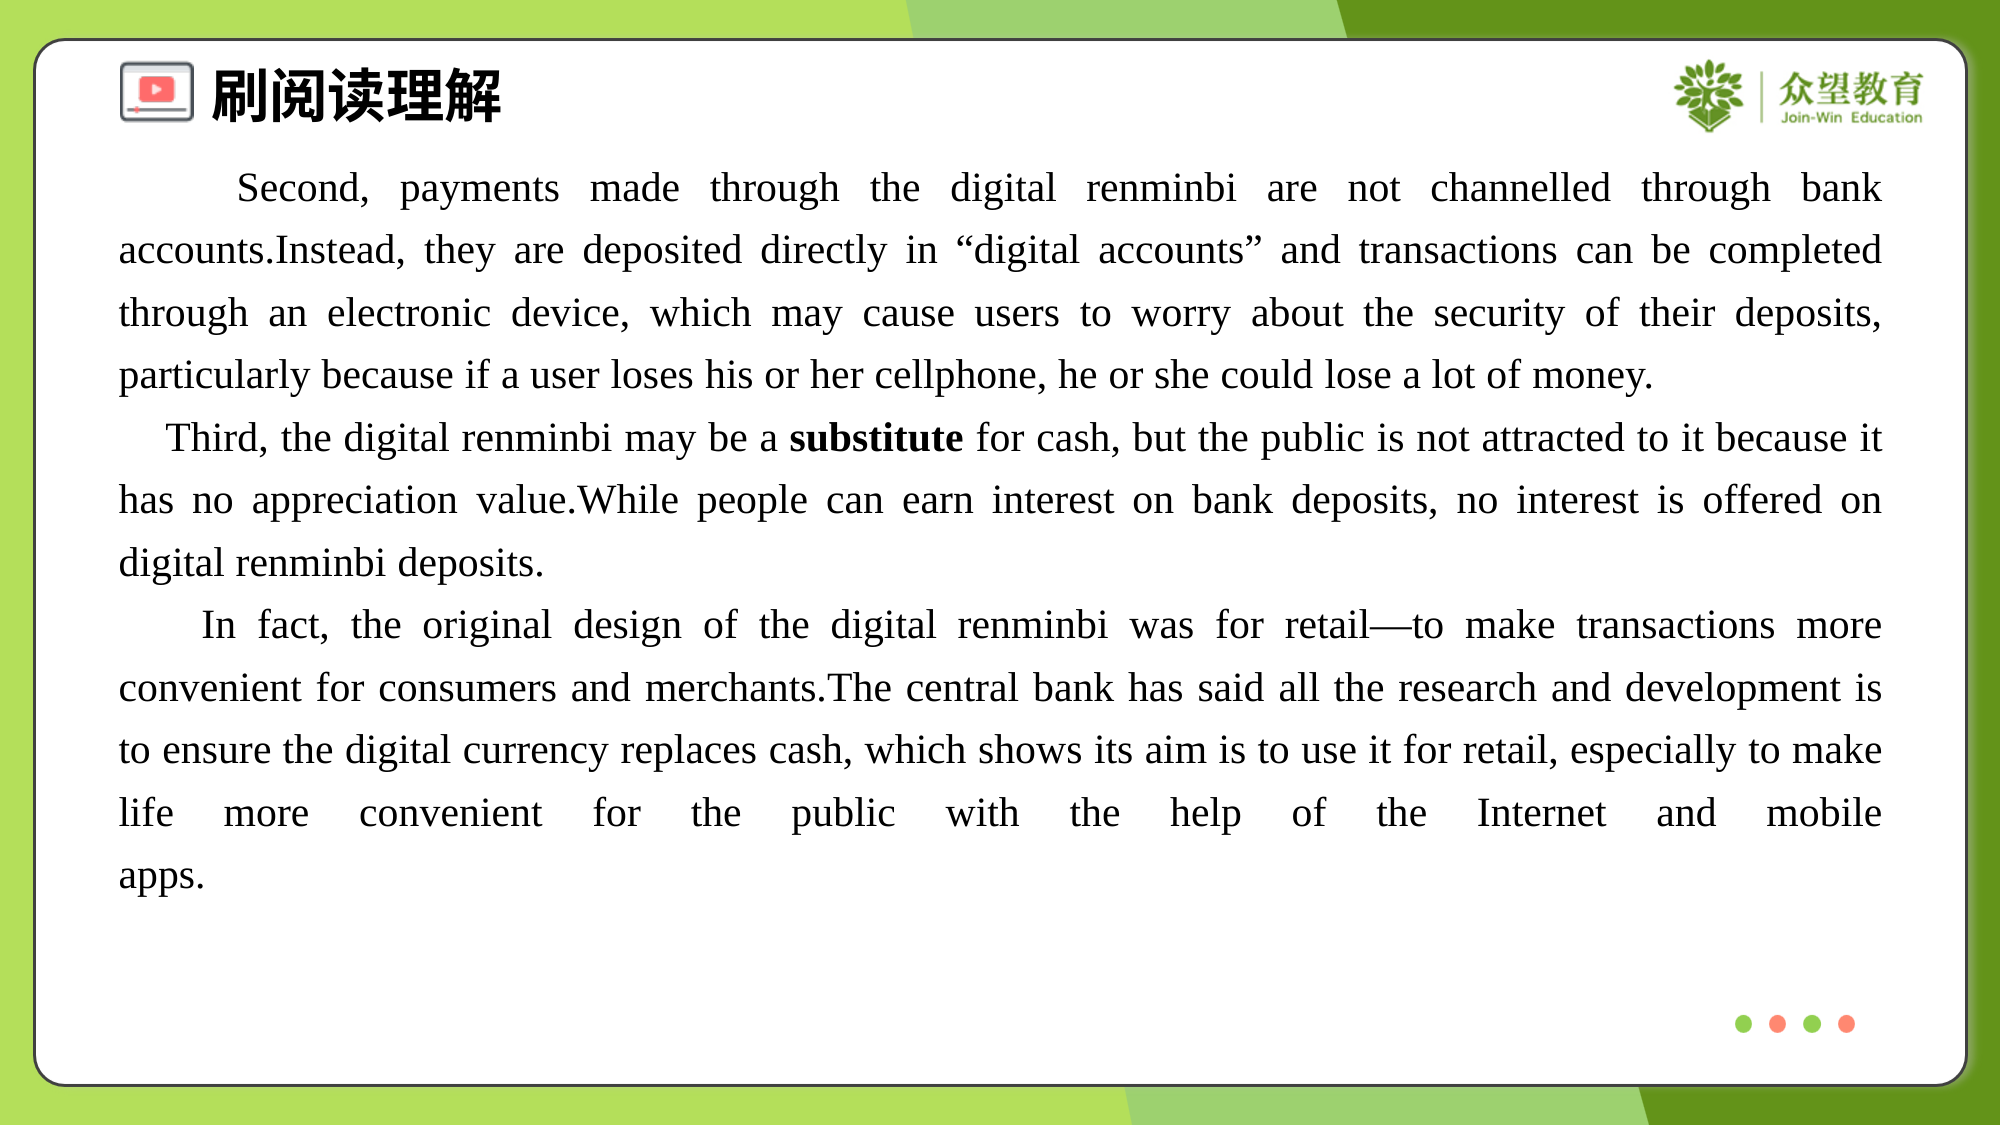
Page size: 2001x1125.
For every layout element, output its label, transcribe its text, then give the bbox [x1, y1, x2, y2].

text_box Second, payments made through the digital renminbi are not channelled through bank accounts.Instead, they are deposited directly in “digital accounts” and transactions can be completed through an electronic device, which may cause users to worry about the security of their deposits, particularly because if a user loses his or her cellphone, he or she could lose a lot of money. Third, the digital renminbi may be a substitute for cash, but the public is not attracted to it because it has no appreciation value.While people can earn interest on bank deposits, no interest is offered on digital renminbi deposits. In fact, the original design of the digital renminbi was for retail—to make transactions more convenient for consumers and merchants.The central bank has said all the research and development is to ensure the digital currency replaces cash, which shows its aim is to use it for retail, especially to make life more convenient for the public with the help of the Internet and mobile apps.#5.1 [118, 146, 1883, 954]
picture [0, 0, 2000, 1125]
